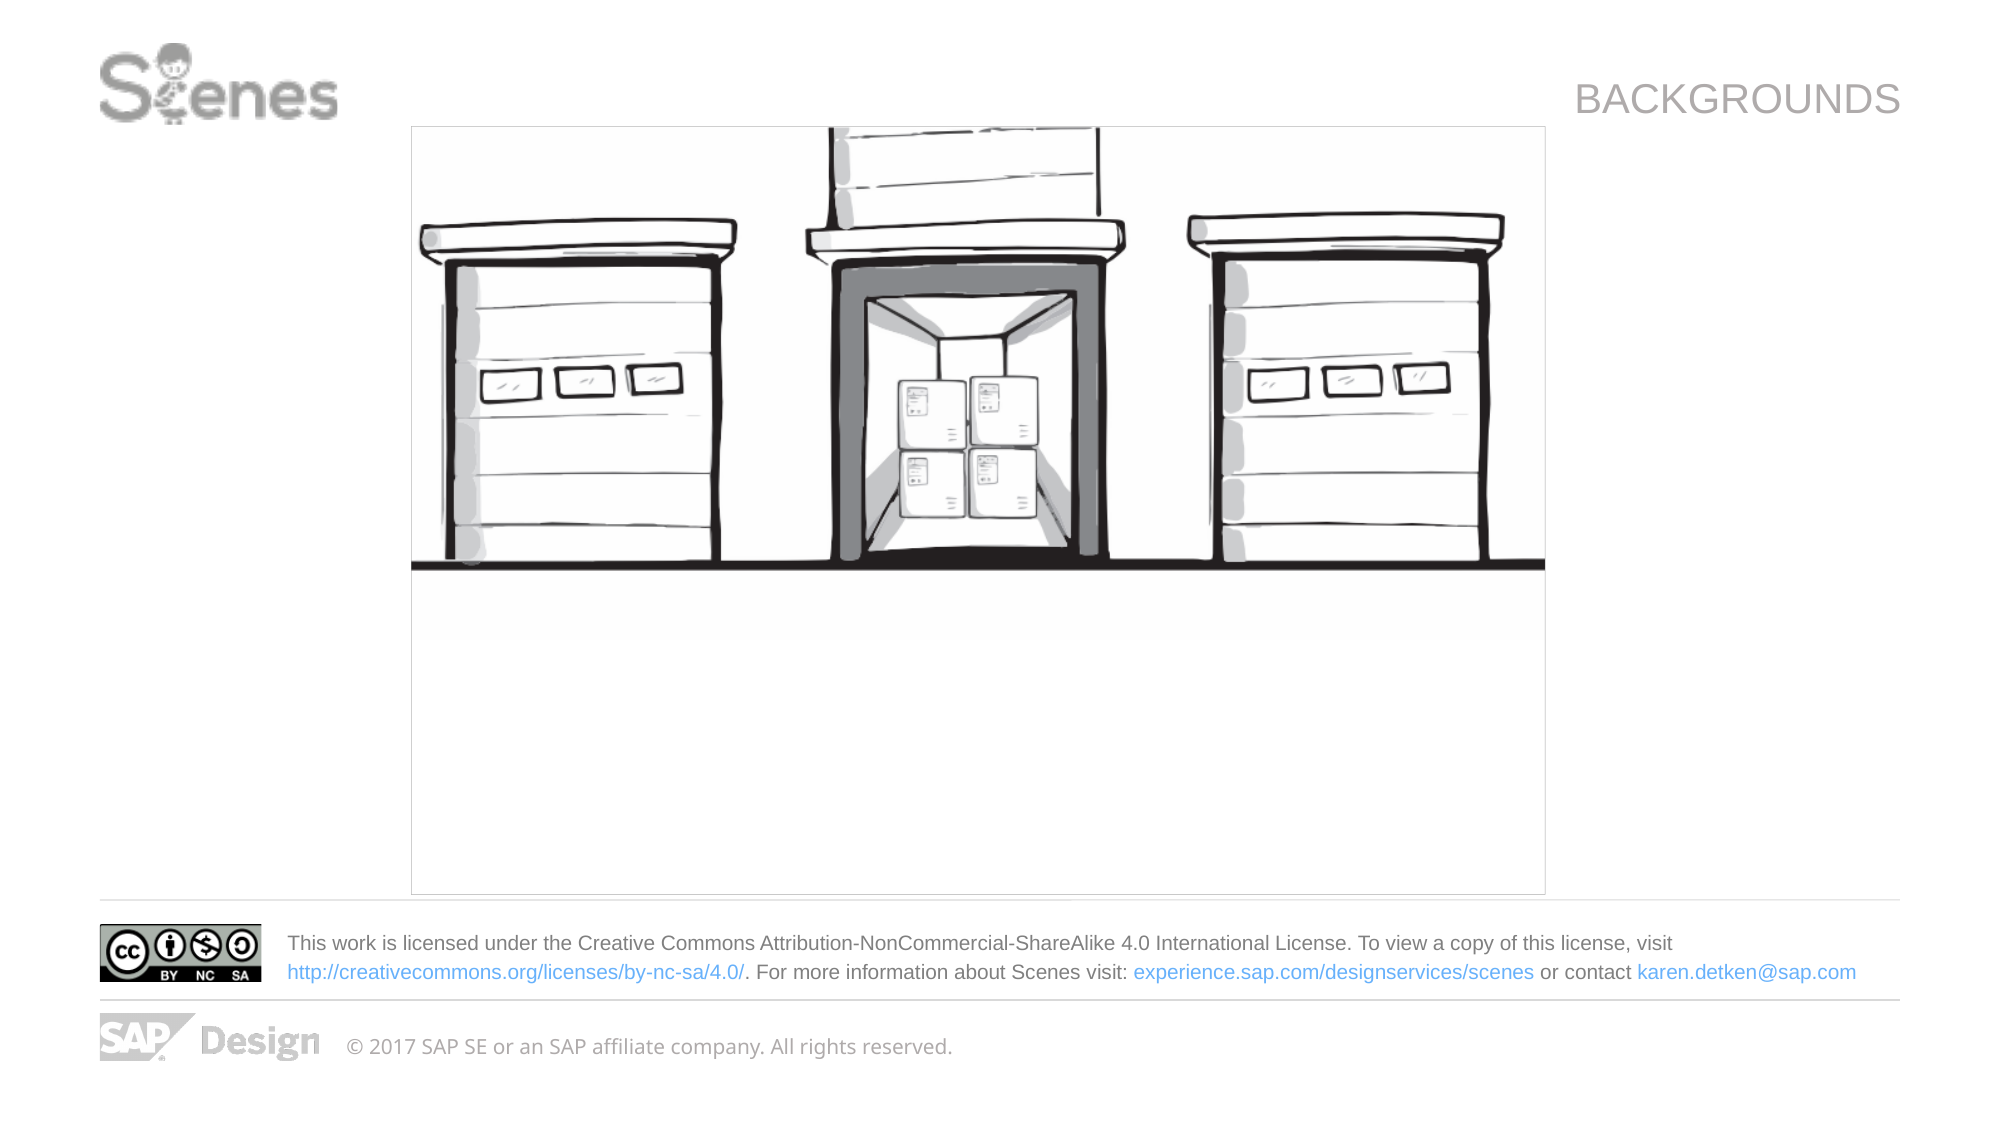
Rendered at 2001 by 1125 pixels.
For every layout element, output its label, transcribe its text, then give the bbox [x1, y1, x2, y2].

title BACKGROUNDS [1001, 77, 1902, 116]
picture [395, 115, 1556, 918]
